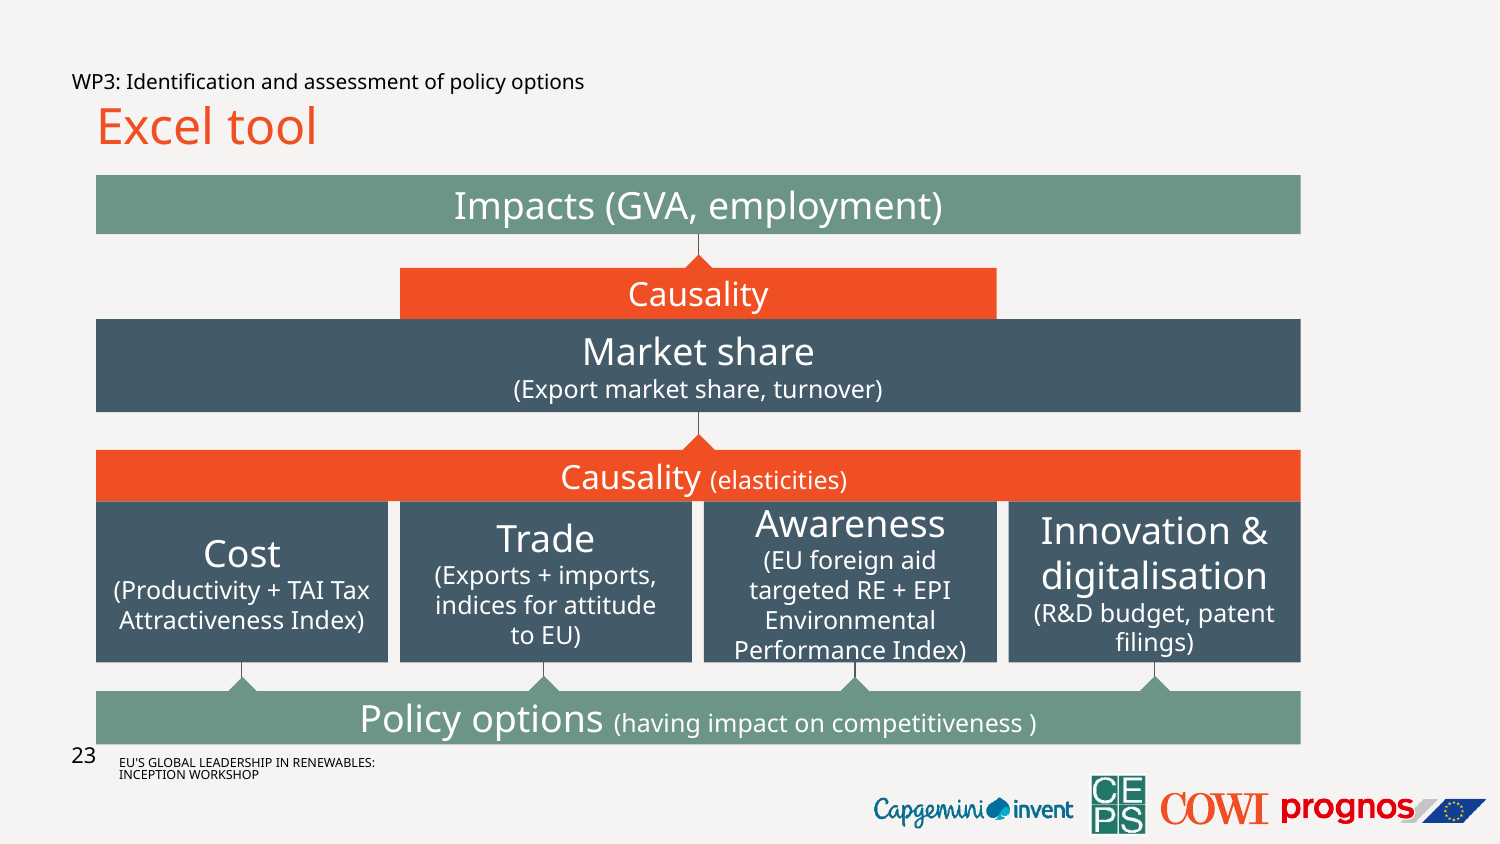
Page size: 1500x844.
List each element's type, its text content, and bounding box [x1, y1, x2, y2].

picture [1282, 797, 1487, 836]
list WP3: Identification and assessment of policy options [68, 68, 1432, 100]
text_box Excel tool [96, 100, 1370, 163]
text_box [95, 174, 1301, 745]
slide_number 23 [29, 733, 97, 796]
text_box EU's global leadership in renewables: Inception workshop [119, 763, 441, 776]
picture [1089, 773, 1147, 836]
picture [871, 793, 1076, 831]
